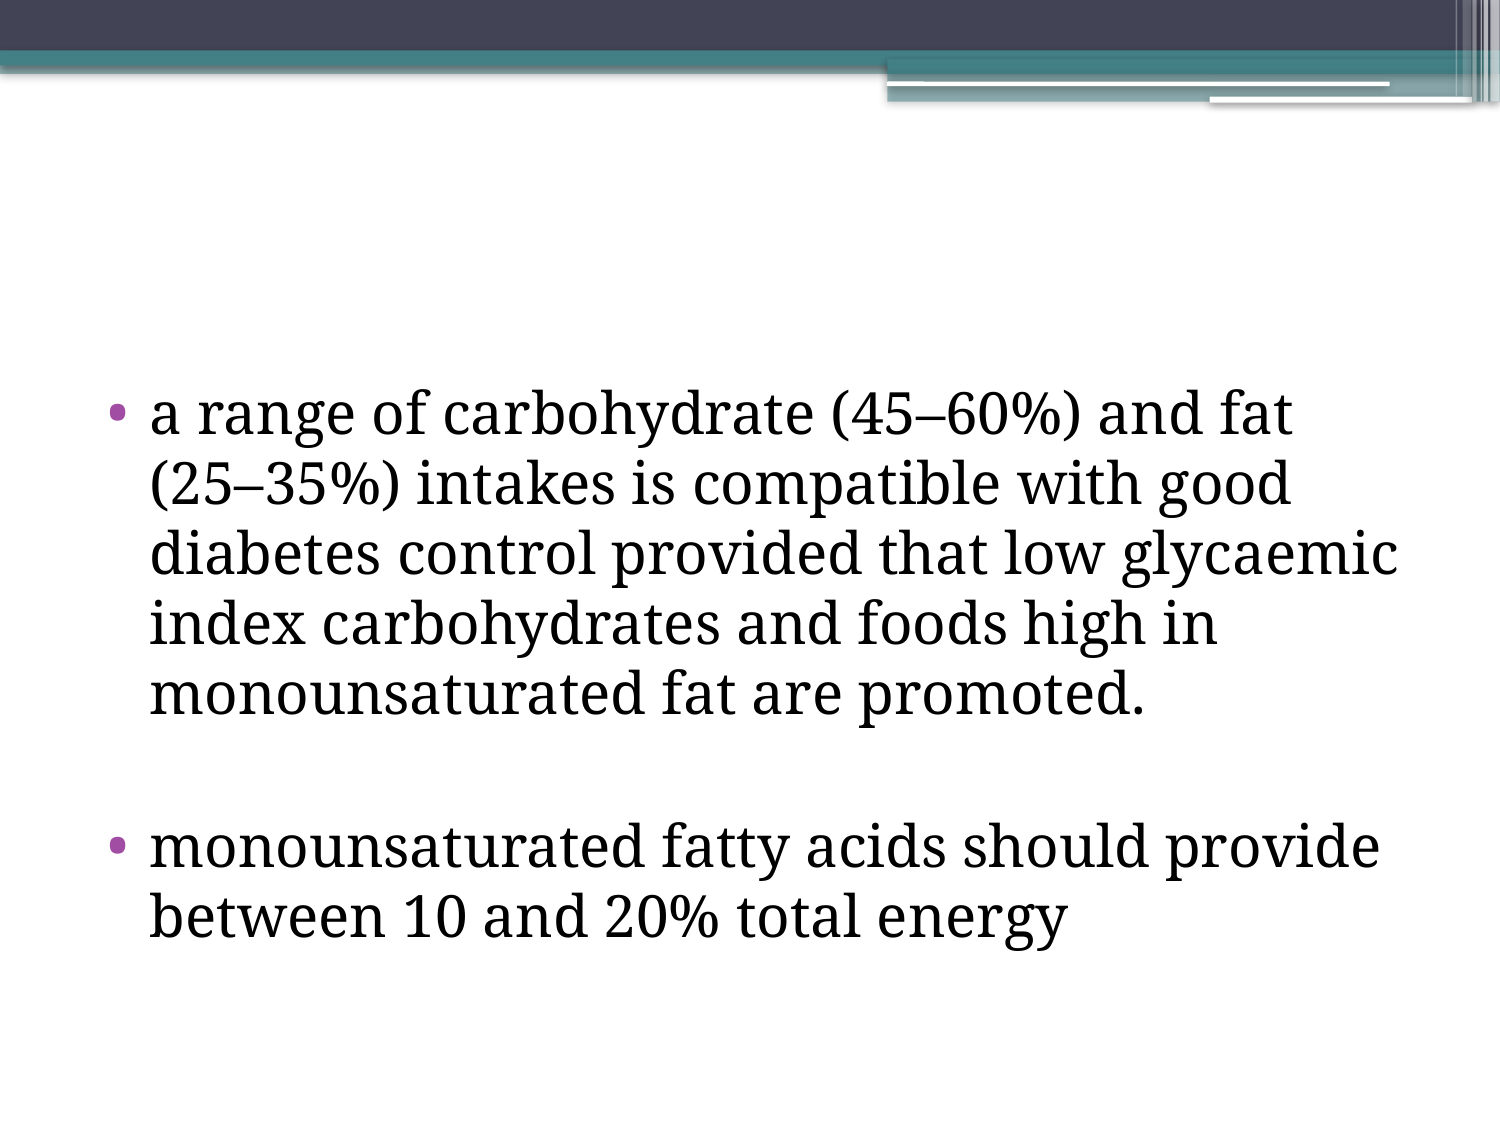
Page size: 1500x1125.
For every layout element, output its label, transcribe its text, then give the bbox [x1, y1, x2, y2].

list a range of carbohydrate (45–60%) and fat (25–35%) intakes is compatible with good diabetes control provided that low glycaemic index carbohydrates and foods high in monounsaturated fat are promoted. monounsaturated fatty acids should provide between 10 and 20% total energy [75, 368, 1425, 1079]
